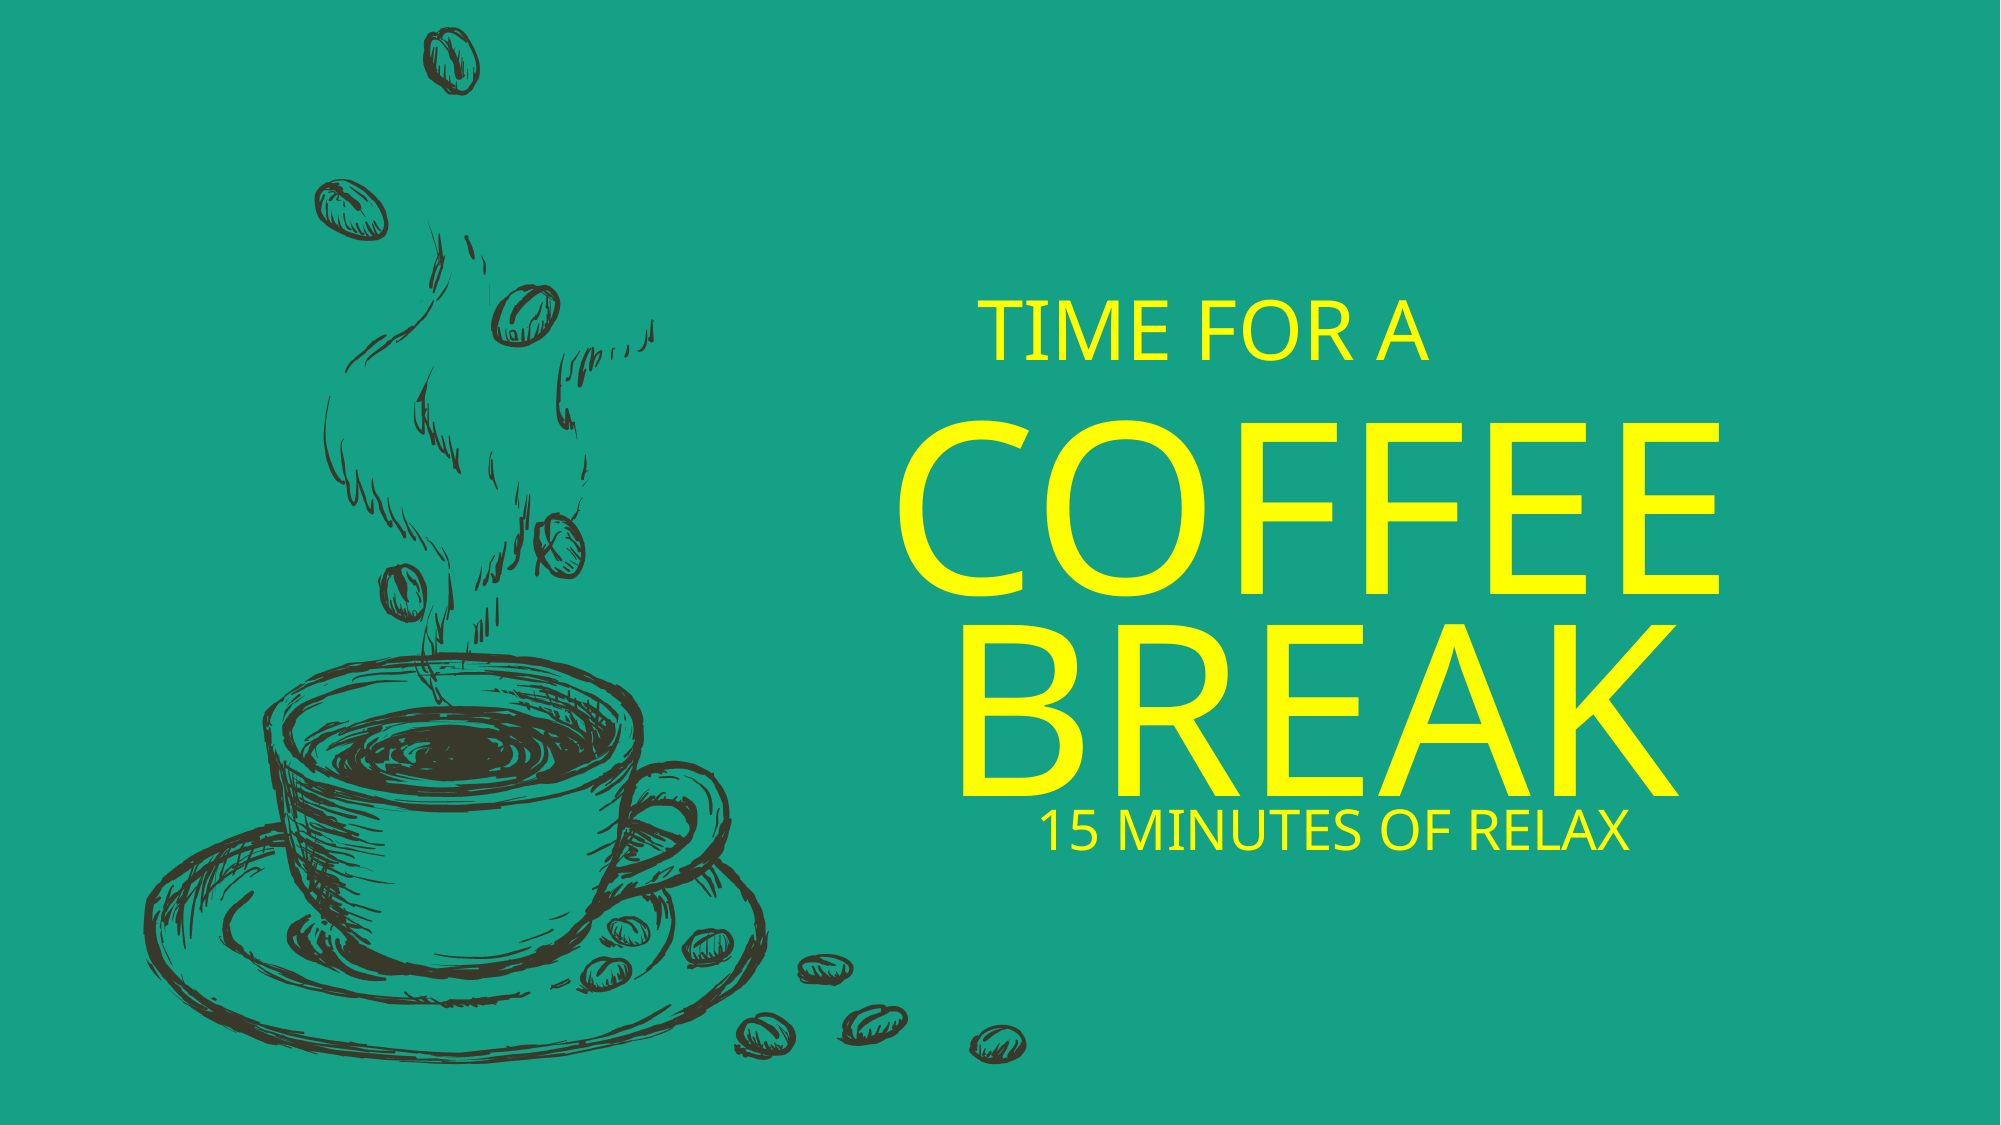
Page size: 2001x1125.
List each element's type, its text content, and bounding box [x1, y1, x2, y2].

text_box TIME FOR A [1103, 266, 1711, 387]
text_box 15 MINUTES OF RELAX [1103, 783, 1889, 872]
text_box COFFEE BREAK [1103, 424, 1921, 847]
picture [39, 0, 1103, 1125]
